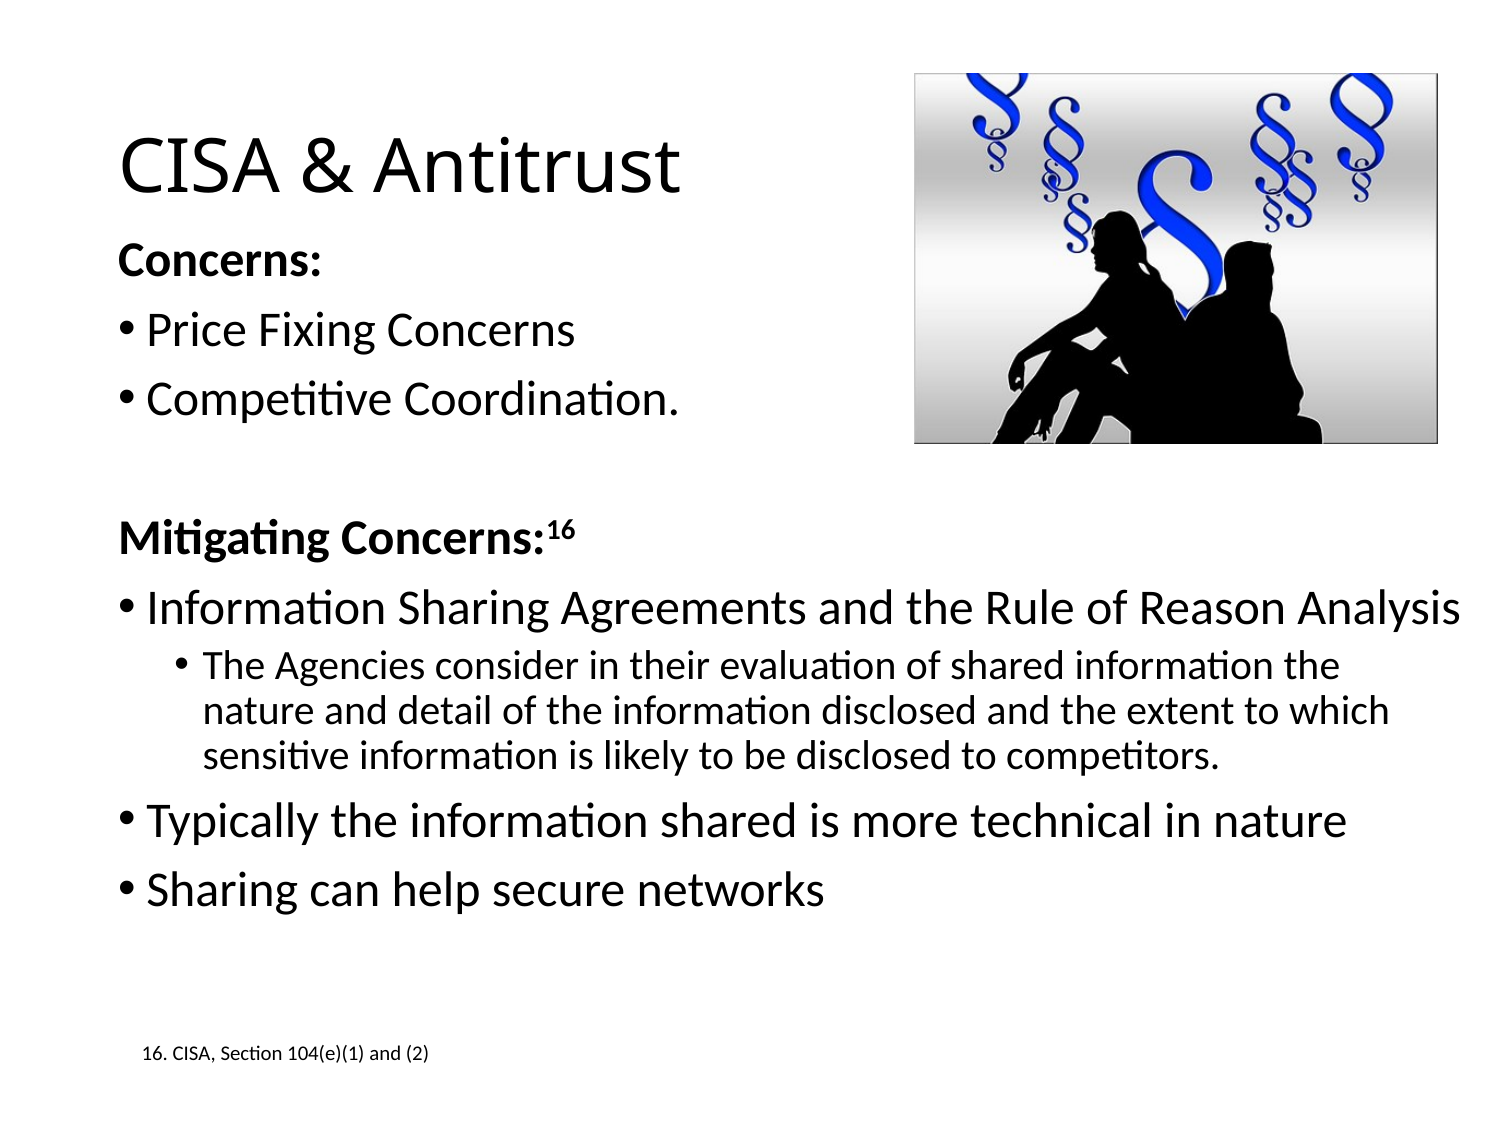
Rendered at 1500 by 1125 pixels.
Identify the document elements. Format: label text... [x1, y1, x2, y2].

title CISA & Antitrust [102, 59, 1398, 225]
list Concerns: Price Fixing Concerns Competitive Coordination. Mitigating Concerns:16 Information Sharing Agreements and the Rule of Reason Analysis The Agencies consider in their evaluation of shared information the nature and detail of the information disclosed and the extent to which sensitive information is likely to be disclosed to competitors. Typically the information shared is more technical in nature Sharing can help secure networks [102, 225, 1478, 940]
text_box 16. CISA, Section 104(e)(1) and (2) [126, 1032, 1159, 1097]
picture [914, 73, 1438, 444]
